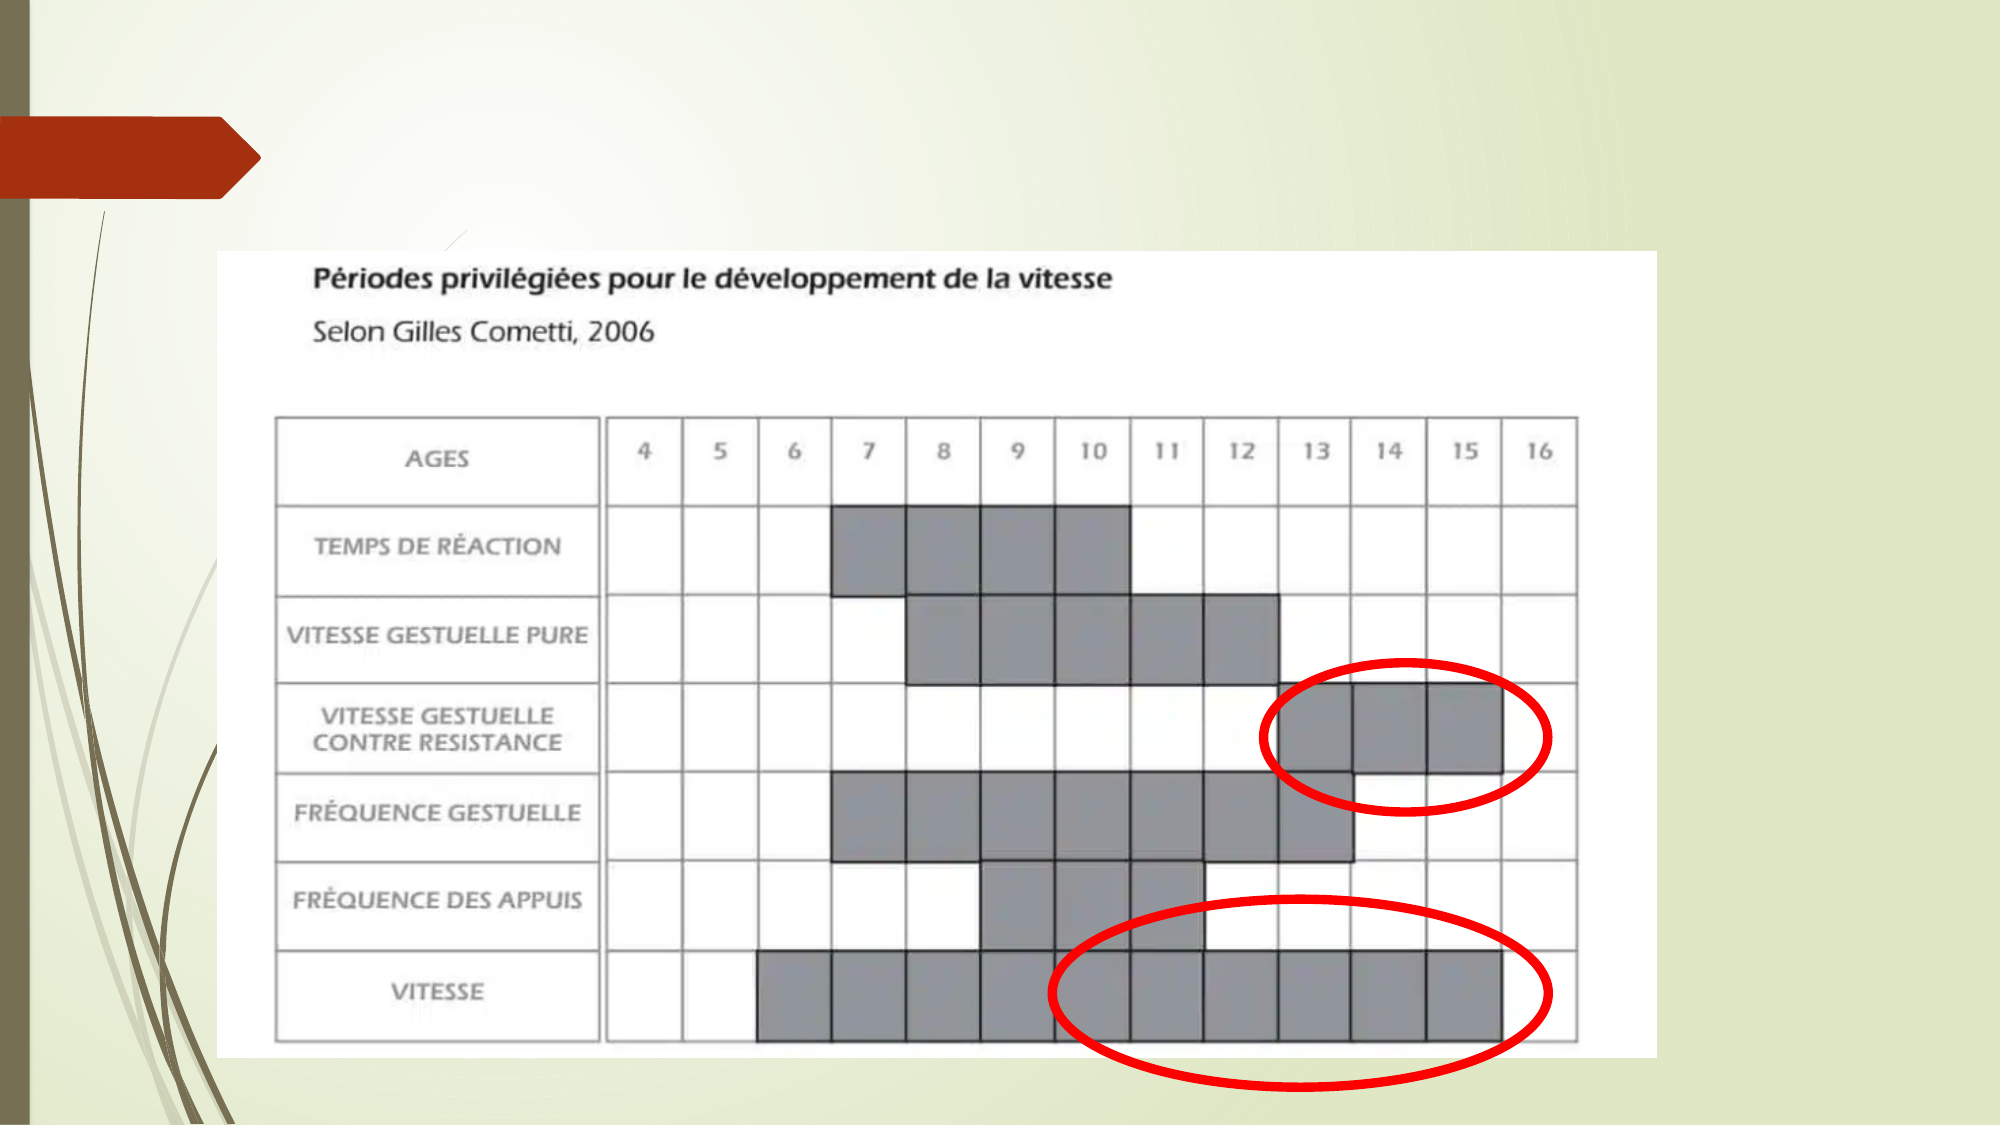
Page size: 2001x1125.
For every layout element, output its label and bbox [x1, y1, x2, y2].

text_box [1115, 1058, 1486, 1090]
picture [216, 250, 1657, 1058]
